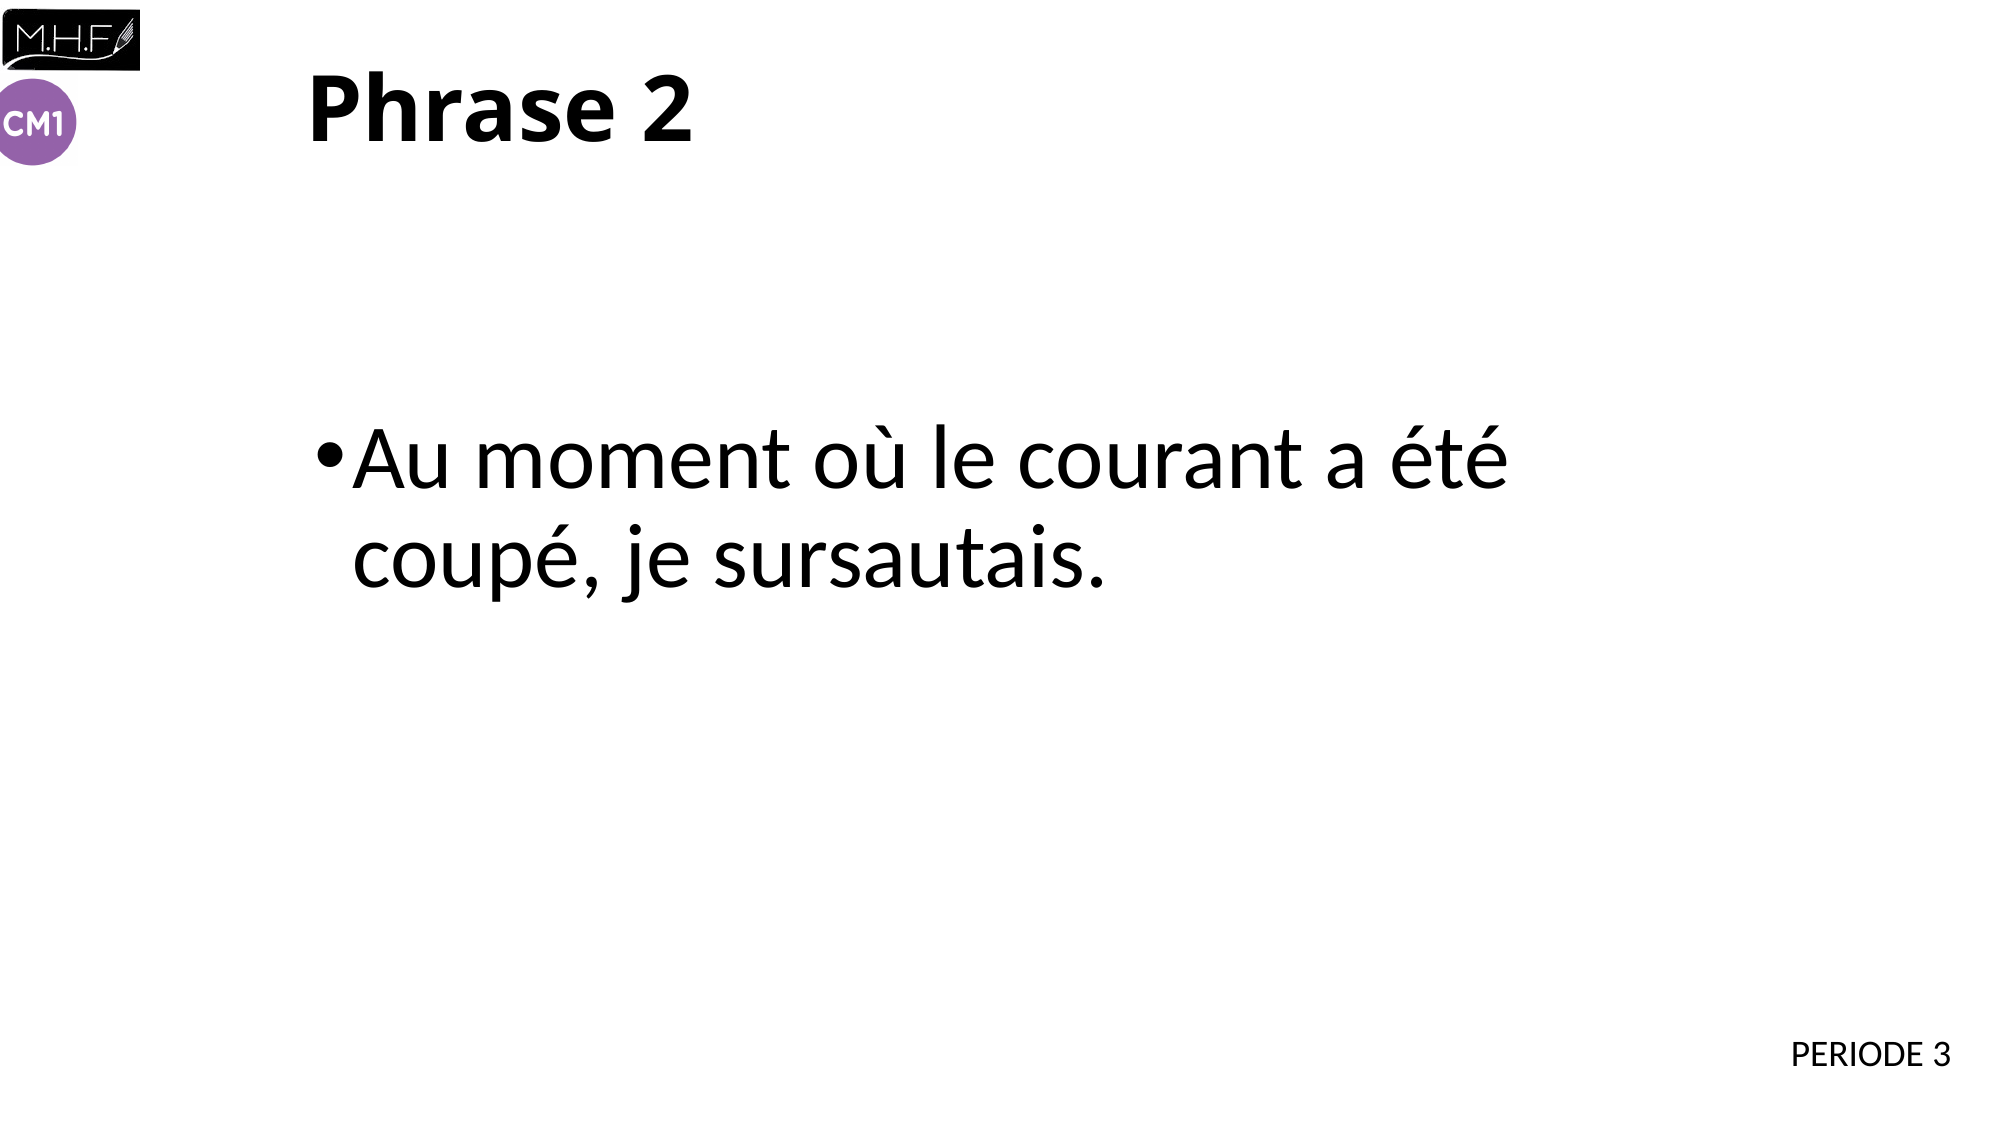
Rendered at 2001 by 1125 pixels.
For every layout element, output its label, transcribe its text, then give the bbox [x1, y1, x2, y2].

list Au moment où le courant a été coupé, je sursautais. [299, 401, 1710, 857]
title Phrase 2 [290, 3, 1837, 221]
picture [0, 7, 140, 166]
text_box PERIODE 3 [1362, 1021, 1967, 1082]
